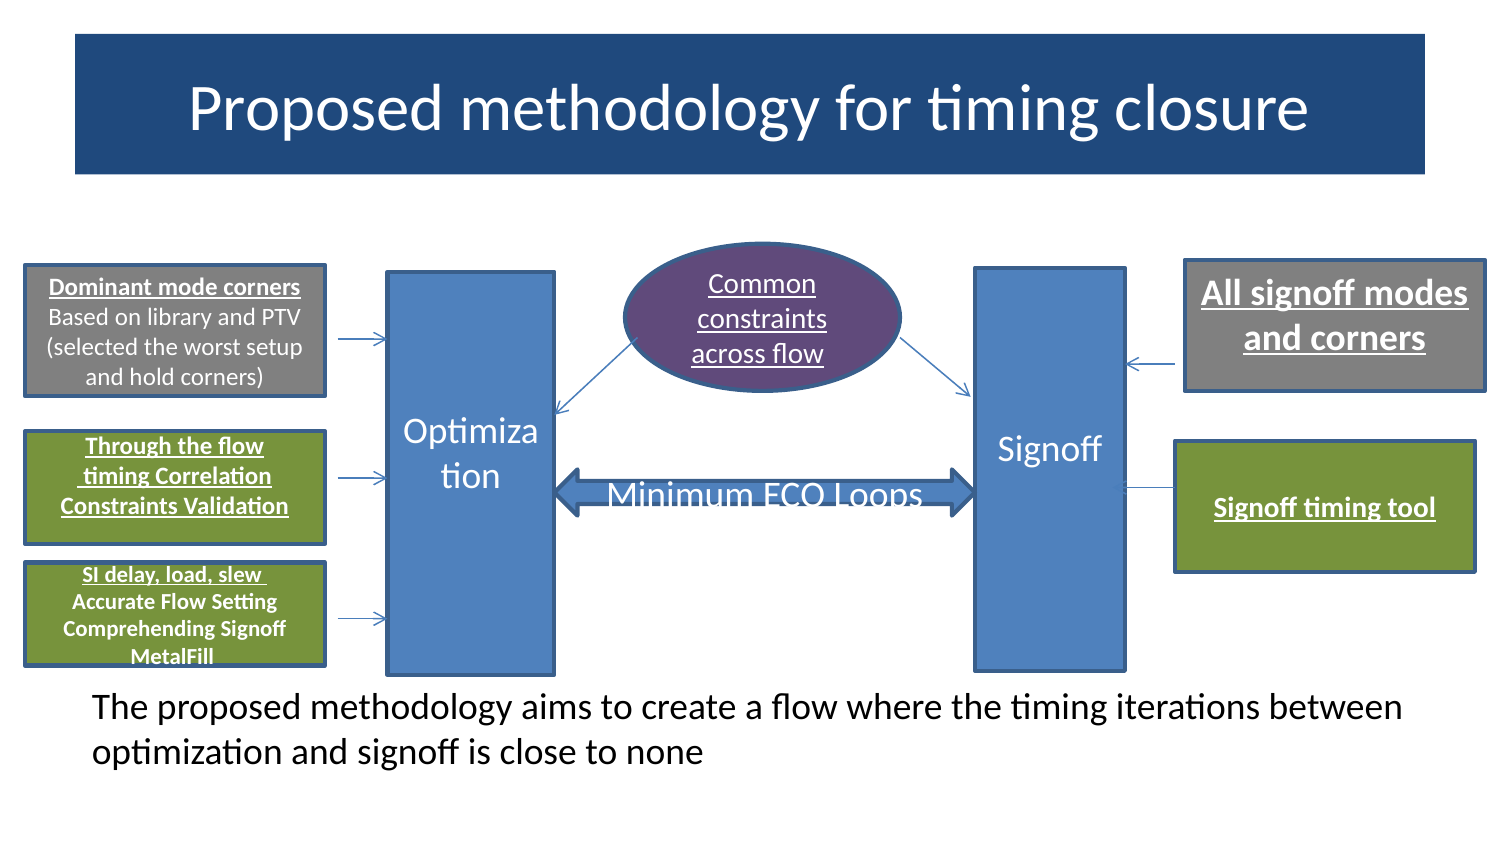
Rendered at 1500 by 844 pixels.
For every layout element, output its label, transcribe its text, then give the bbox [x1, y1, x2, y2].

text_box Minimum ECO Loops [552, 467, 978, 518]
text_box Common constraints across flow [622, 241, 903, 393]
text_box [899, 337, 971, 398]
text_box The proposed methodology aims to create a flow where the timing iterations between optimization and signoff is close to none [77, 674, 1453, 780]
text_box Through the flow timing Correlation Constraints Validation [23, 429, 327, 546]
text_box All signoff modes and corners [1183, 258, 1487, 393]
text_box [554, 337, 638, 416]
title Proposed methodology for timing closure [75, 33, 1425, 175]
text_box Signoff timing tool [1173, 439, 1477, 574]
text_box SI delay, load, slew Accurate Flow Setting Comprehending Signoff MetalFill [23, 560, 327, 668]
text_box Signoff [973, 266, 1127, 673]
text_box Dominant mode corners Based on library and PTV (selected the worst setup and hold corners) [23, 263, 327, 398]
text_box Optimization [385, 270, 556, 674]
